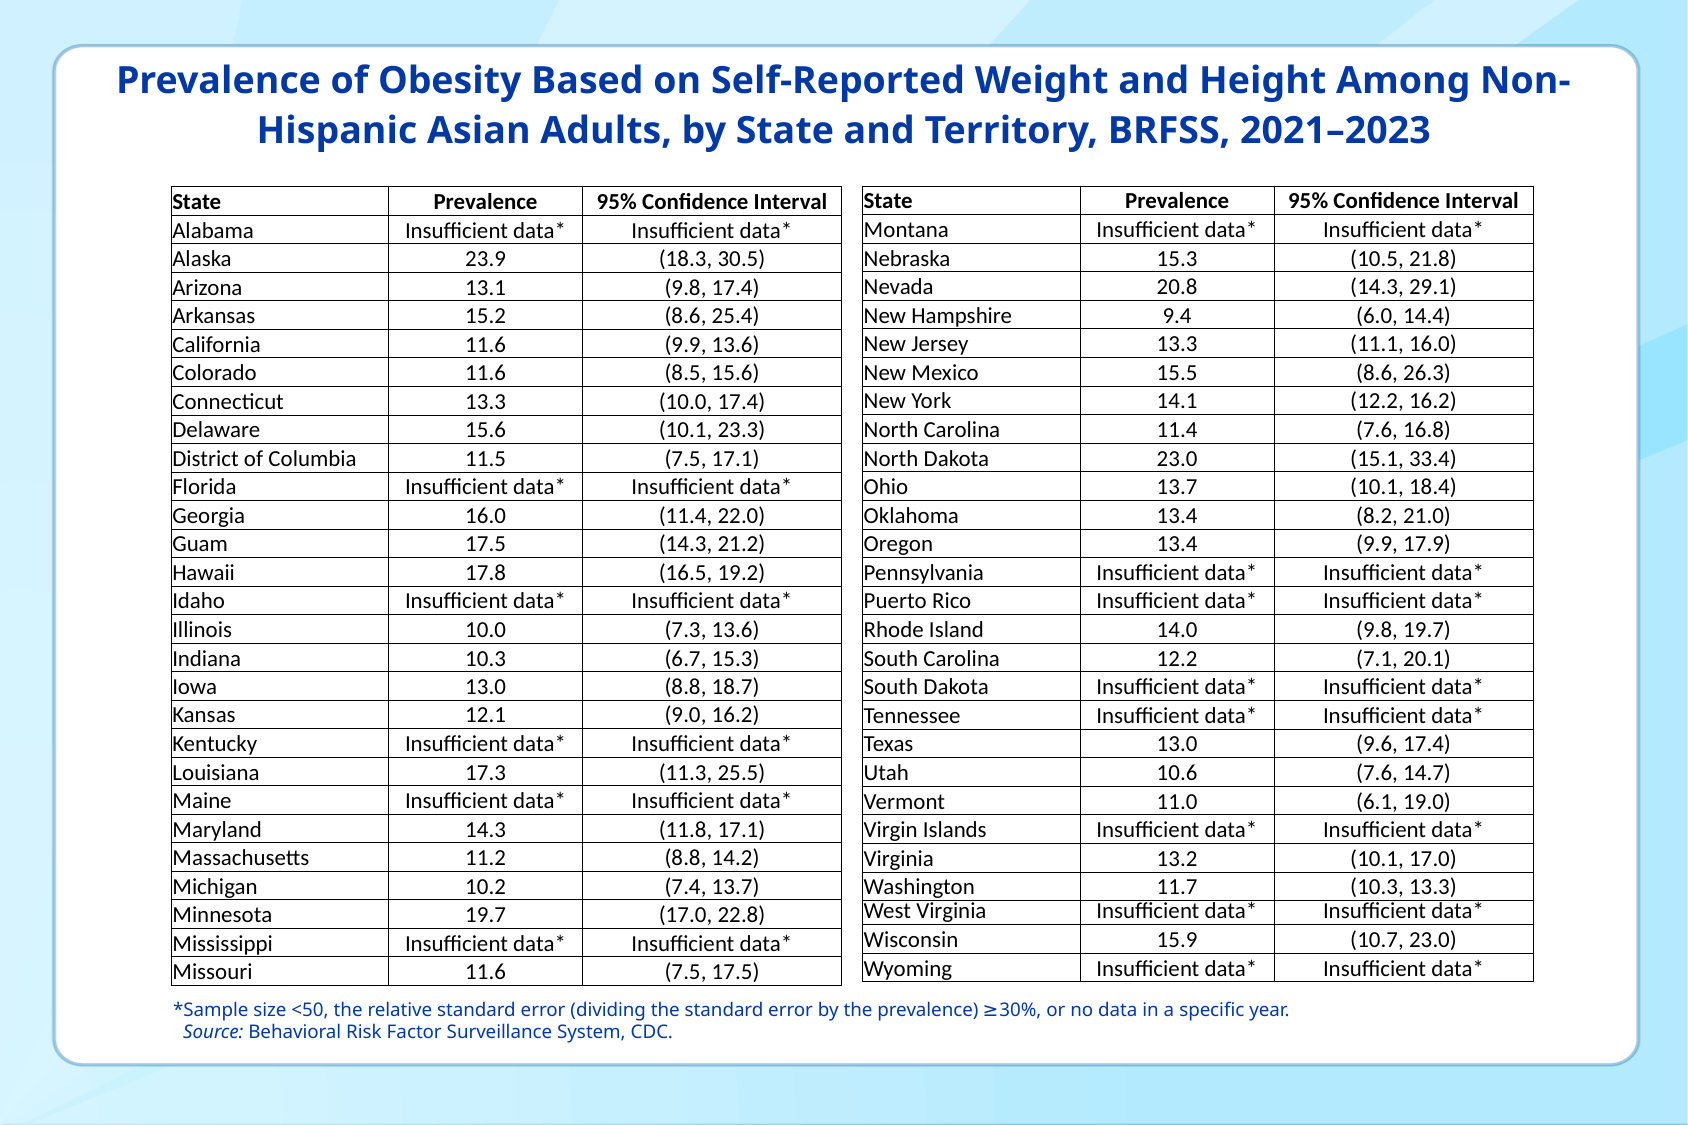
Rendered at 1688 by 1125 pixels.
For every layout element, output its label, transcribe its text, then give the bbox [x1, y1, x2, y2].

table_cell Insufficient data* [1081, 558, 1274, 586]
table_cell 9.4 [1081, 301, 1274, 328]
table_cell Oregon [863, 530, 1080, 557]
table_cell (7.3, 13.6) [583, 615, 841, 643]
table_cell Insufficient data* [1081, 701, 1274, 729]
table_cell (9.8, 17.4) [583, 273, 841, 300]
table_cell (10.1, 17.0) [1275, 844, 1533, 872]
table_cell (11.8, 17.1) [583, 815, 841, 842]
table_cell Insufficient data* [1275, 901, 1533, 924]
table_cell (8.8, 14.2) [583, 843, 841, 871]
table_cell (15.1, 33.4) [1275, 444, 1533, 471]
table_cell (11.3, 25.5) [583, 758, 841, 785]
title Prevalence of Obesity Based on Self-Reported Weight and Height Among Non-Hispanic Asian Adults, by State and Territory, BRFSS, 2021–2023 [50, 60, 1639, 159]
table_cell (9.9, 17.9) [1275, 530, 1533, 557]
table_cell Iowa [172, 672, 388, 700]
table_cell 10.3 [389, 644, 582, 671]
table_cell Washington [863, 873, 1080, 900]
table_cell (9.9, 13.6) [583, 330, 841, 357]
table_cell 20.8 [1081, 272, 1274, 300]
table_cell Alabama [172, 216, 388, 243]
table_cell (10.1, 23.3) [583, 416, 841, 443]
list *Sample size <50, the relative standard error (dividing the standard error by the prevalence) ≥30%, or no data in a specific year. Source: Behavioral Risk Factor Surveillance System, CDC. [102, 944, 1653, 1050]
table_cell (12.2, 16.2) [1275, 387, 1533, 414]
table_cell (10.1, 18.4) [1275, 472, 1533, 500]
table_cell Maine [172, 786, 388, 814]
table_cell Delaware [172, 416, 388, 443]
table_cell New Mexico [863, 358, 1080, 386]
table_cell Insufficient data* [583, 473, 841, 500]
table_cell (6.1, 19.0) [1275, 787, 1533, 814]
table_header Prevalence [1081, 187, 1274, 214]
table_cell (11.1, 16.0) [1275, 329, 1533, 357]
table_cell Insufficient data* [1275, 587, 1533, 614]
table_cell California [172, 330, 388, 357]
table_cell Insufficient data* [1081, 901, 1274, 924]
table_cell Mississippi [172, 929, 388, 944]
table_cell Kentucky [172, 729, 388, 757]
table_cell 10.6 [1081, 758, 1274, 786]
table_cell Connecticut [172, 387, 388, 415]
table_cell (9.6, 17.4) [1275, 730, 1533, 757]
table_cell 13.3 [1081, 329, 1274, 357]
table_cell (9.8, 19.7) [1275, 615, 1533, 643]
table_cell 14.0 [1081, 615, 1274, 643]
table_cell (18.3, 30.5) [583, 244, 841, 272]
table_cell New Hampshire [863, 301, 1080, 328]
table_cell Nebraska [863, 244, 1080, 271]
table_cell Insufficient data* [1275, 672, 1533, 700]
table_cell North Carolina [863, 415, 1080, 443]
table_cell 11.4 [1081, 415, 1274, 443]
table_cell Indiana [172, 644, 388, 671]
table_cell 11.2 [389, 843, 582, 871]
picture [0, 0, 1688, 1125]
table_cell (6.7, 15.3) [583, 644, 841, 671]
table_cell Alaska [172, 244, 388, 272]
table_cell 15.9 [1081, 925, 1274, 944]
table_cell 10.0 [389, 615, 582, 643]
table_cell 11.0 [1081, 787, 1274, 814]
table_cell (11.4, 22.0) [583, 501, 841, 529]
table_cell Montana [863, 215, 1080, 243]
table_cell 19.7 [389, 900, 582, 928]
table_cell Nevada [863, 272, 1080, 300]
table_cell 13.4 [1081, 501, 1274, 529]
table_cell Insufficient data* [389, 216, 582, 243]
table_cell West Virginia [863, 901, 1080, 924]
table_cell Minnesota [172, 900, 388, 928]
table_cell (7.5, 17.1) [583, 444, 841, 472]
table_cell 15.3 [1081, 244, 1274, 271]
table_header Prevalence [389, 187, 582, 215]
table_cell Ohio [863, 472, 1080, 500]
table_cell Michigan [172, 872, 388, 899]
table_cell Insufficient data* [583, 216, 841, 243]
table_cell Insufficient data* [389, 473, 582, 500]
table_header 95% Confidence Interval [1275, 187, 1533, 214]
table_cell Massachusetts [172, 843, 388, 871]
table_cell (6.0, 14.4) [1275, 301, 1533, 328]
table_cell Vermont [863, 787, 1080, 814]
table_cell Virginia [863, 844, 1080, 872]
table_cell Rhode Island [863, 615, 1080, 643]
table_cell (9.0, 16.2) [583, 701, 841, 728]
table_cell 17.8 [389, 558, 582, 586]
table_cell Insufficient data* [583, 929, 841, 944]
table_cell 15.5 [1081, 358, 1274, 386]
table_cell Idaho [172, 587, 388, 614]
table_cell Georgia [172, 501, 388, 529]
table_cell Puerto Rico [863, 587, 1080, 614]
table_cell 11.6 [389, 358, 582, 386]
table_cell (8.8, 18.7) [583, 672, 841, 700]
table_cell Insufficient data* [389, 587, 582, 614]
table_cell 13.7 [1081, 472, 1274, 500]
table_cell (8.6, 26.3) [1275, 358, 1533, 386]
table_cell Pennsylvania [863, 558, 1080, 586]
table_cell 11.7 [1081, 873, 1274, 900]
table_header State [172, 187, 388, 215]
table_cell Arkansas [172, 301, 388, 329]
table_cell Virgin Islands [863, 815, 1080, 843]
table_cell 12.1 [389, 701, 582, 728]
table_cell 14.1 [1081, 387, 1274, 414]
table_cell Insufficient data* [389, 929, 582, 944]
table_cell Insufficient data* [583, 729, 841, 757]
table_cell (10.7, 23.0) [1275, 925, 1533, 944]
table_cell Insufficient data* [1081, 815, 1274, 843]
table_cell 15.2 [389, 301, 582, 329]
table_cell Maryland [172, 815, 388, 842]
table_cell Insufficient data* [1275, 815, 1533, 843]
table_cell Tennessee [863, 701, 1080, 729]
table_cell (7.6, 14.7) [1275, 758, 1533, 786]
table_cell 13.1 [389, 273, 582, 300]
table_cell 23.0 [1081, 444, 1274, 471]
table_cell 17.3 [389, 758, 582, 785]
table_cell (10.0, 17.4) [583, 387, 841, 415]
table_cell 17.5 [389, 530, 582, 557]
table_cell Insufficient data* [1081, 587, 1274, 614]
table_cell (17.0, 22.8) [583, 900, 841, 928]
table_cell New York [863, 387, 1080, 414]
table_cell (10.3, 13.3) [1275, 873, 1533, 900]
table_cell District of Columbia [172, 444, 388, 472]
table_cell Utah [863, 758, 1080, 786]
table_cell Colorado [172, 358, 388, 386]
table_cell Illinois [172, 615, 388, 643]
table_cell (14.3, 21.2) [583, 530, 841, 557]
table_cell (8.6, 25.4) [583, 301, 841, 329]
table_cell Insufficient data* [389, 729, 582, 757]
table_cell 10.2 [389, 872, 582, 899]
table_cell South Carolina [863, 644, 1080, 671]
table_cell 11.6 [389, 330, 582, 357]
table_cell 14.3 [389, 815, 582, 842]
table_cell 13.0 [389, 672, 582, 700]
table_cell 13.0 [1081, 730, 1274, 757]
table_cell 13.2 [1081, 844, 1274, 872]
table_header 95% Confidence Interval [583, 187, 841, 215]
table_cell (8.2, 21.0) [1275, 501, 1533, 529]
table_cell 23.9 [389, 244, 582, 272]
table_cell Insufficient data* [1275, 215, 1533, 243]
table_cell (7.6, 16.8) [1275, 415, 1533, 443]
table_cell (7.4, 13.7) [583, 872, 841, 899]
table_cell Wisconsin [863, 925, 1080, 944]
table_cell (14.3, 29.1) [1275, 272, 1533, 300]
table_cell Texas [863, 730, 1080, 757]
table_cell 11.5 [389, 444, 582, 472]
table_cell Insufficient data* [1275, 558, 1533, 586]
table_cell 15.6 [389, 416, 582, 443]
table_cell Insufficient data* [389, 786, 582, 814]
table_cell 12.2 [1081, 644, 1274, 671]
table_cell (7.1, 20.1) [1275, 644, 1533, 671]
table_cell 16.0 [389, 501, 582, 529]
table_header State [863, 187, 1080, 214]
table_cell South Dakota [863, 672, 1080, 700]
table_cell (8.5, 15.6) [583, 358, 841, 386]
table_cell Hawaii [172, 558, 388, 586]
table_cell 13.3 [389, 387, 582, 415]
table_cell Insufficient data* [583, 786, 841, 814]
table_cell Insufficient data* [1275, 701, 1533, 729]
table_cell 13.4 [1081, 530, 1274, 557]
table_cell Arizona [172, 273, 388, 300]
table_cell Insufficient data* [1081, 215, 1274, 243]
table_cell Oklahoma [863, 501, 1080, 529]
table_cell (16.5, 19.2) [583, 558, 841, 586]
table_cell New Jersey [863, 329, 1080, 357]
table_cell Guam [172, 530, 388, 557]
table_cell Louisiana [172, 758, 388, 785]
table_cell (10.5, 21.8) [1275, 244, 1533, 271]
table_cell Kansas [172, 701, 388, 728]
table_cell Florida [172, 473, 388, 500]
table_cell Insufficient data* [583, 587, 841, 614]
table_cell Insufficient data* [1081, 672, 1274, 700]
table_cell North Dakota [863, 444, 1080, 471]
